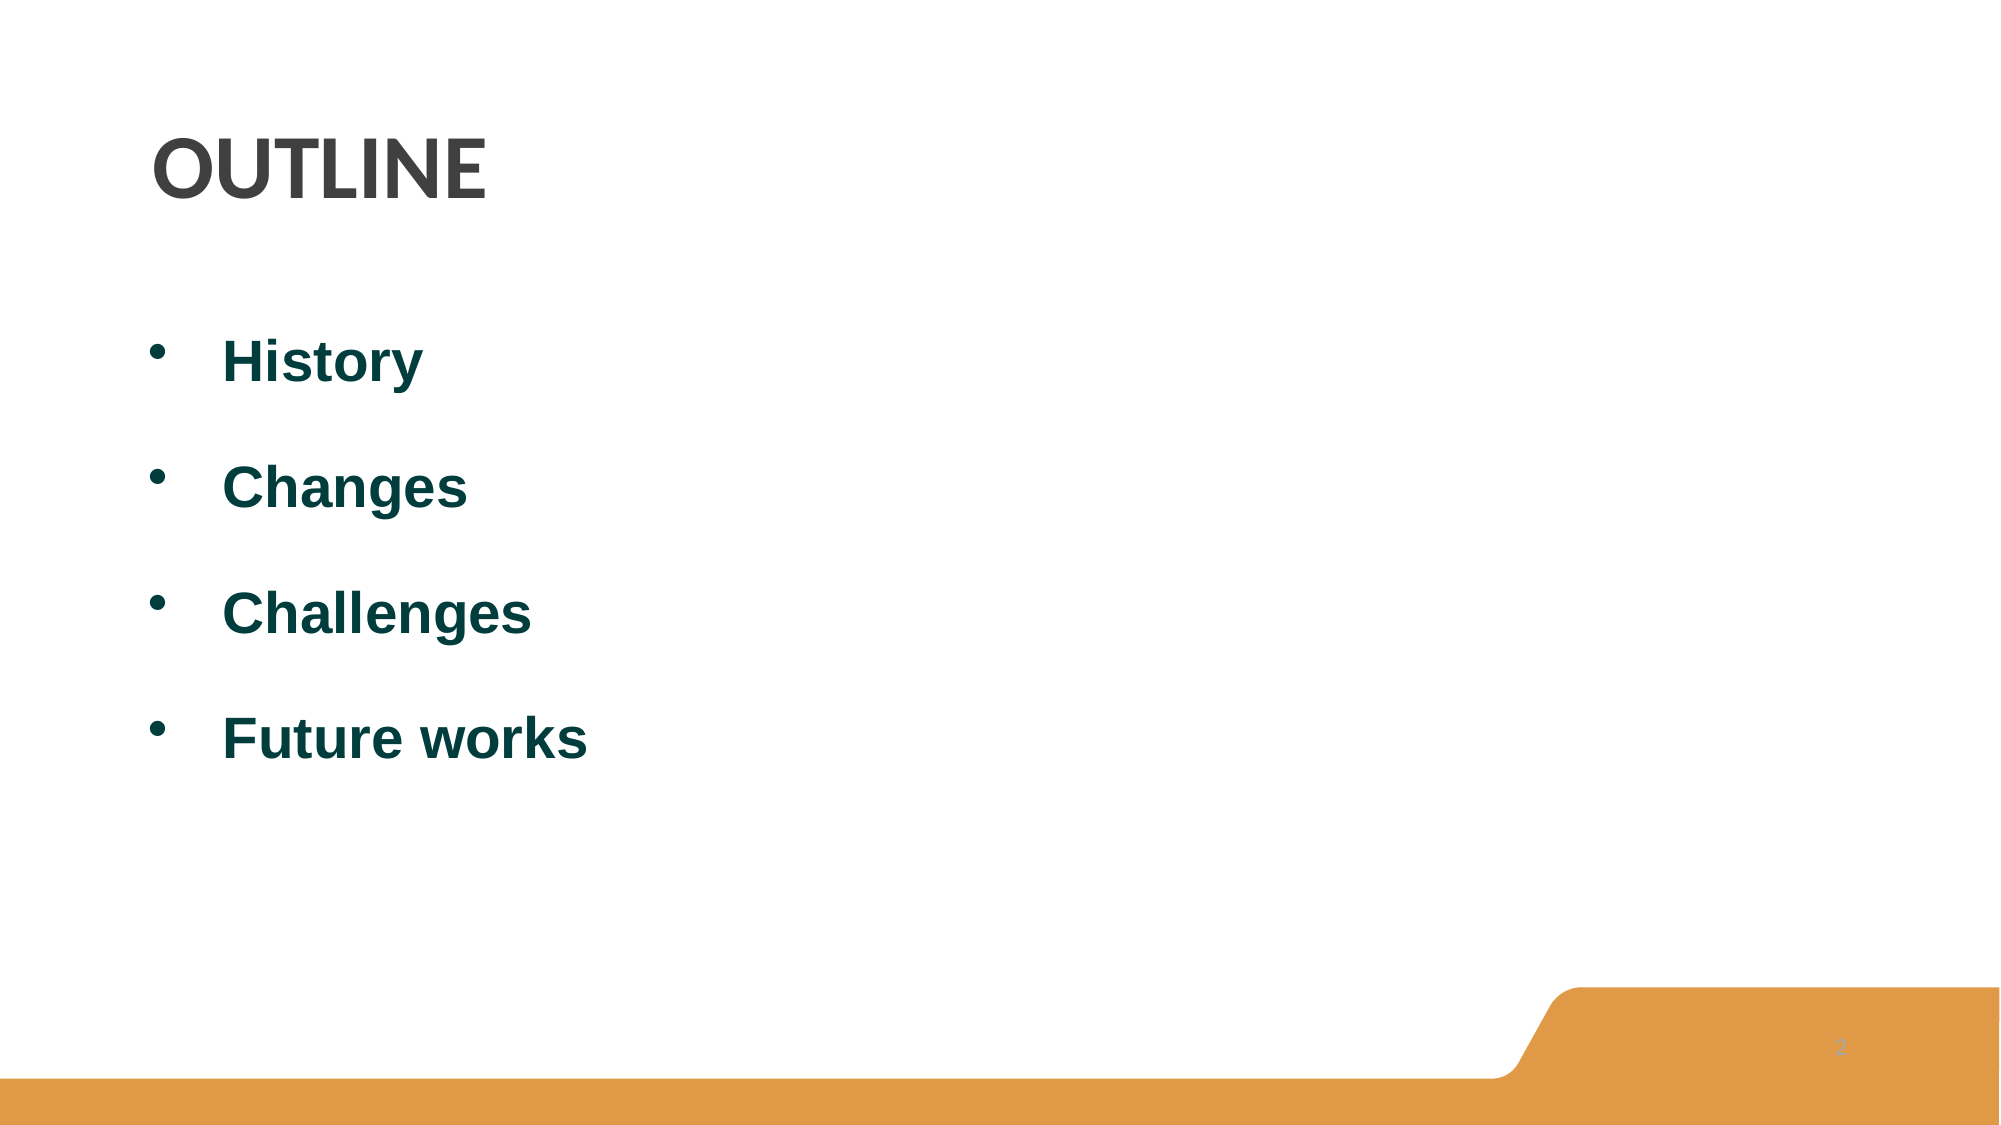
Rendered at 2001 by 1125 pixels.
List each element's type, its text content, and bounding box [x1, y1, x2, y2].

title outlIne [137, 59, 1863, 278]
slide_number 2 [1412, 1015, 1863, 1076]
list History Changes Challenges Future works [132, 281, 1858, 920]
